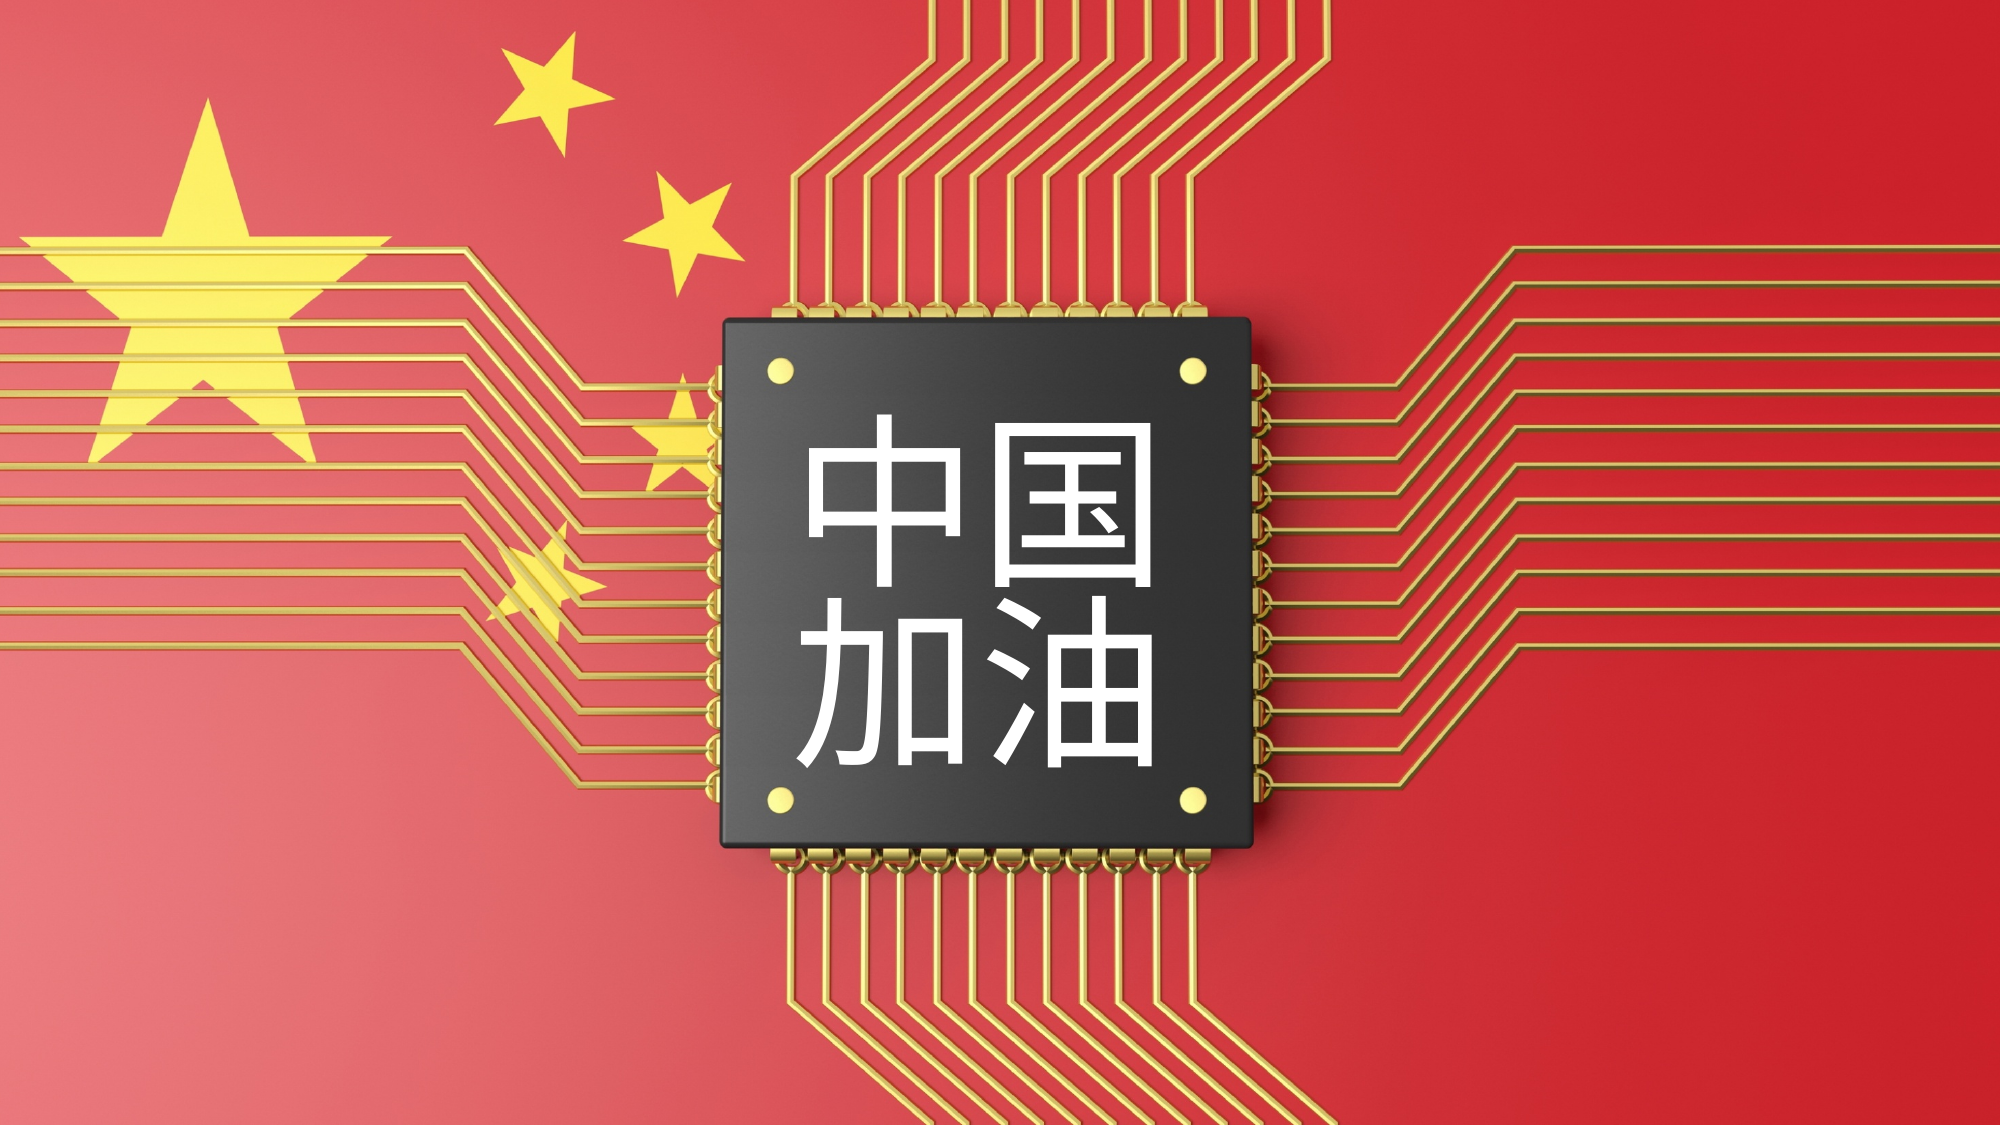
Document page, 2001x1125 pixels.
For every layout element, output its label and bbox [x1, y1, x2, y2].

picture [0, 0, 2000, 1125]
text_box [730, 377, 1228, 802]
